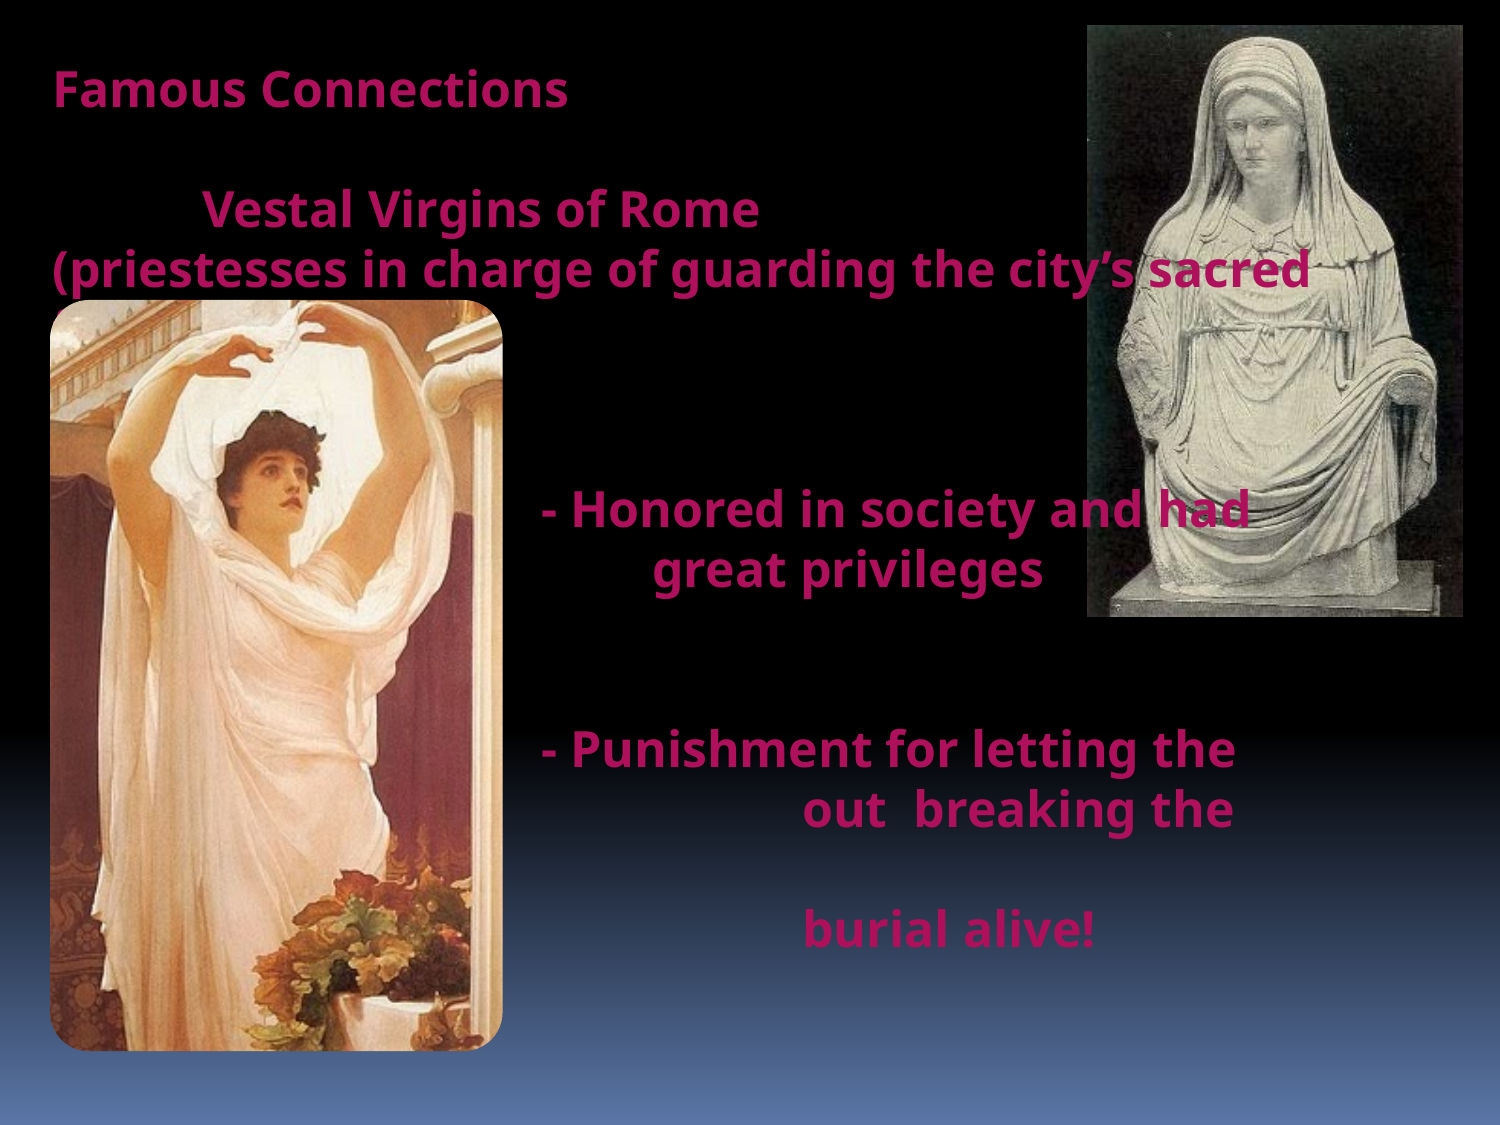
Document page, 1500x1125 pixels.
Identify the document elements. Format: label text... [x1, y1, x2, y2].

picture [1086, 24, 1463, 618]
picture [49, 299, 503, 1052]
text_box Famous Connections Vestal Virgins of Rome (priestesses in charge of guarding the city’s sacred flame) - Honored in society and had great privileges - Punishment for letting the flame go out breaking the vow was burial alive! [37, 49, 1350, 965]
